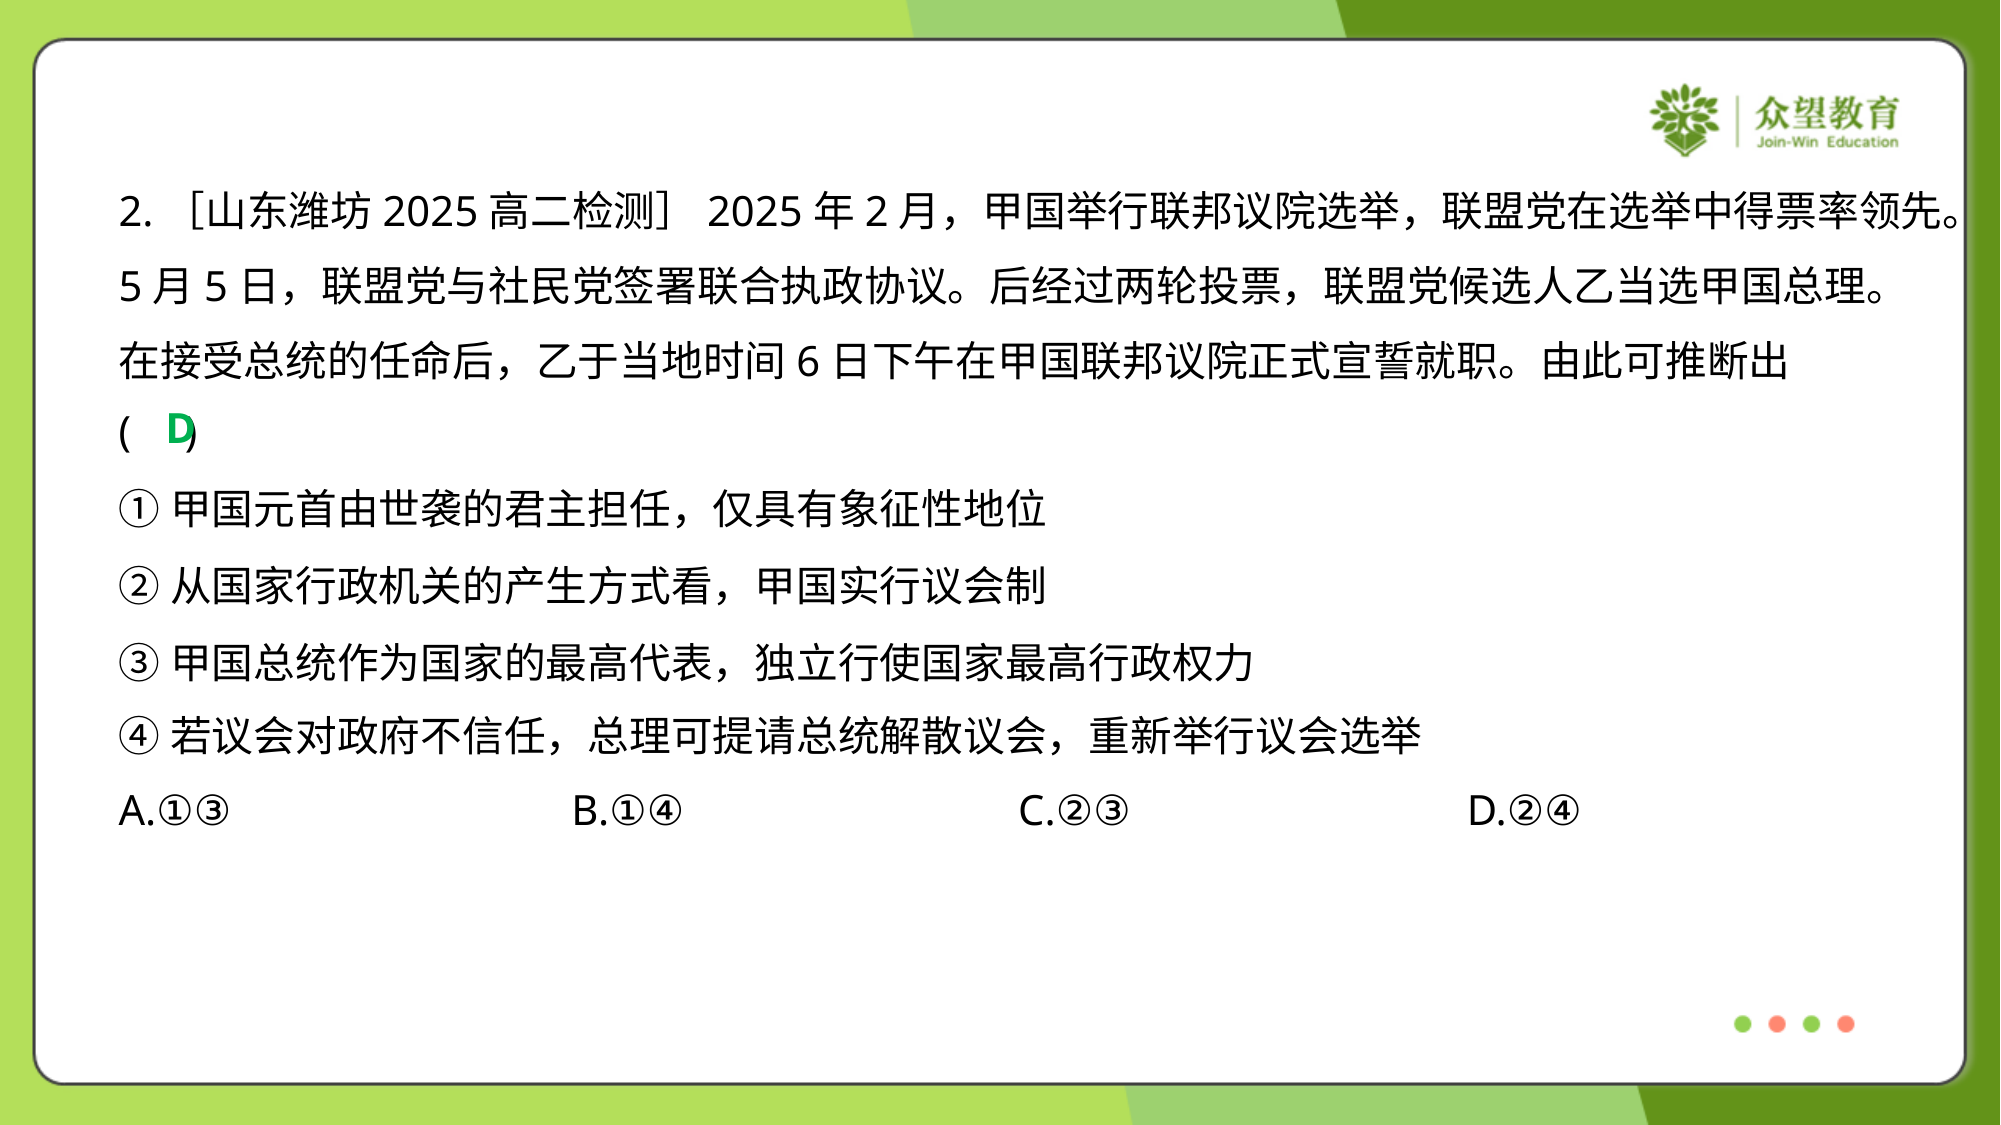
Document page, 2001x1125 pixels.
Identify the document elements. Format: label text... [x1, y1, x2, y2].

text_box D [149, 381, 213, 446]
picture [0, 0, 2000, 1125]
text_box A.①③ B.①④ C.②③ D.②④ [118, 759, 1883, 826]
text_box ①甲国元首由世袭的君主担任，仅具有象征性地位 ②从国家行政机关的产生方式看，甲国实行议会制 ③甲国总统作为国家的最高代表，独立行使国家最高行政权力 ④若议会对政府不信任，总理可提请总统解散议会，重新举行议会选举 [118, 457, 1883, 753]
text_box 2.［山东潍坊2025高二检测］2025年2月，甲国举行联邦议院选举，联盟党在选举中得票率领先。 5月5日，联盟党与社民党签署联合执政协议。后经过两轮投票，联盟党候选人乙当选甲国总理。 在接受总统的任命后，乙于当地时间6日下午在甲国联邦议院正式宣誓就职。由此可推断出 ( ) [118, 159, 1883, 448]
